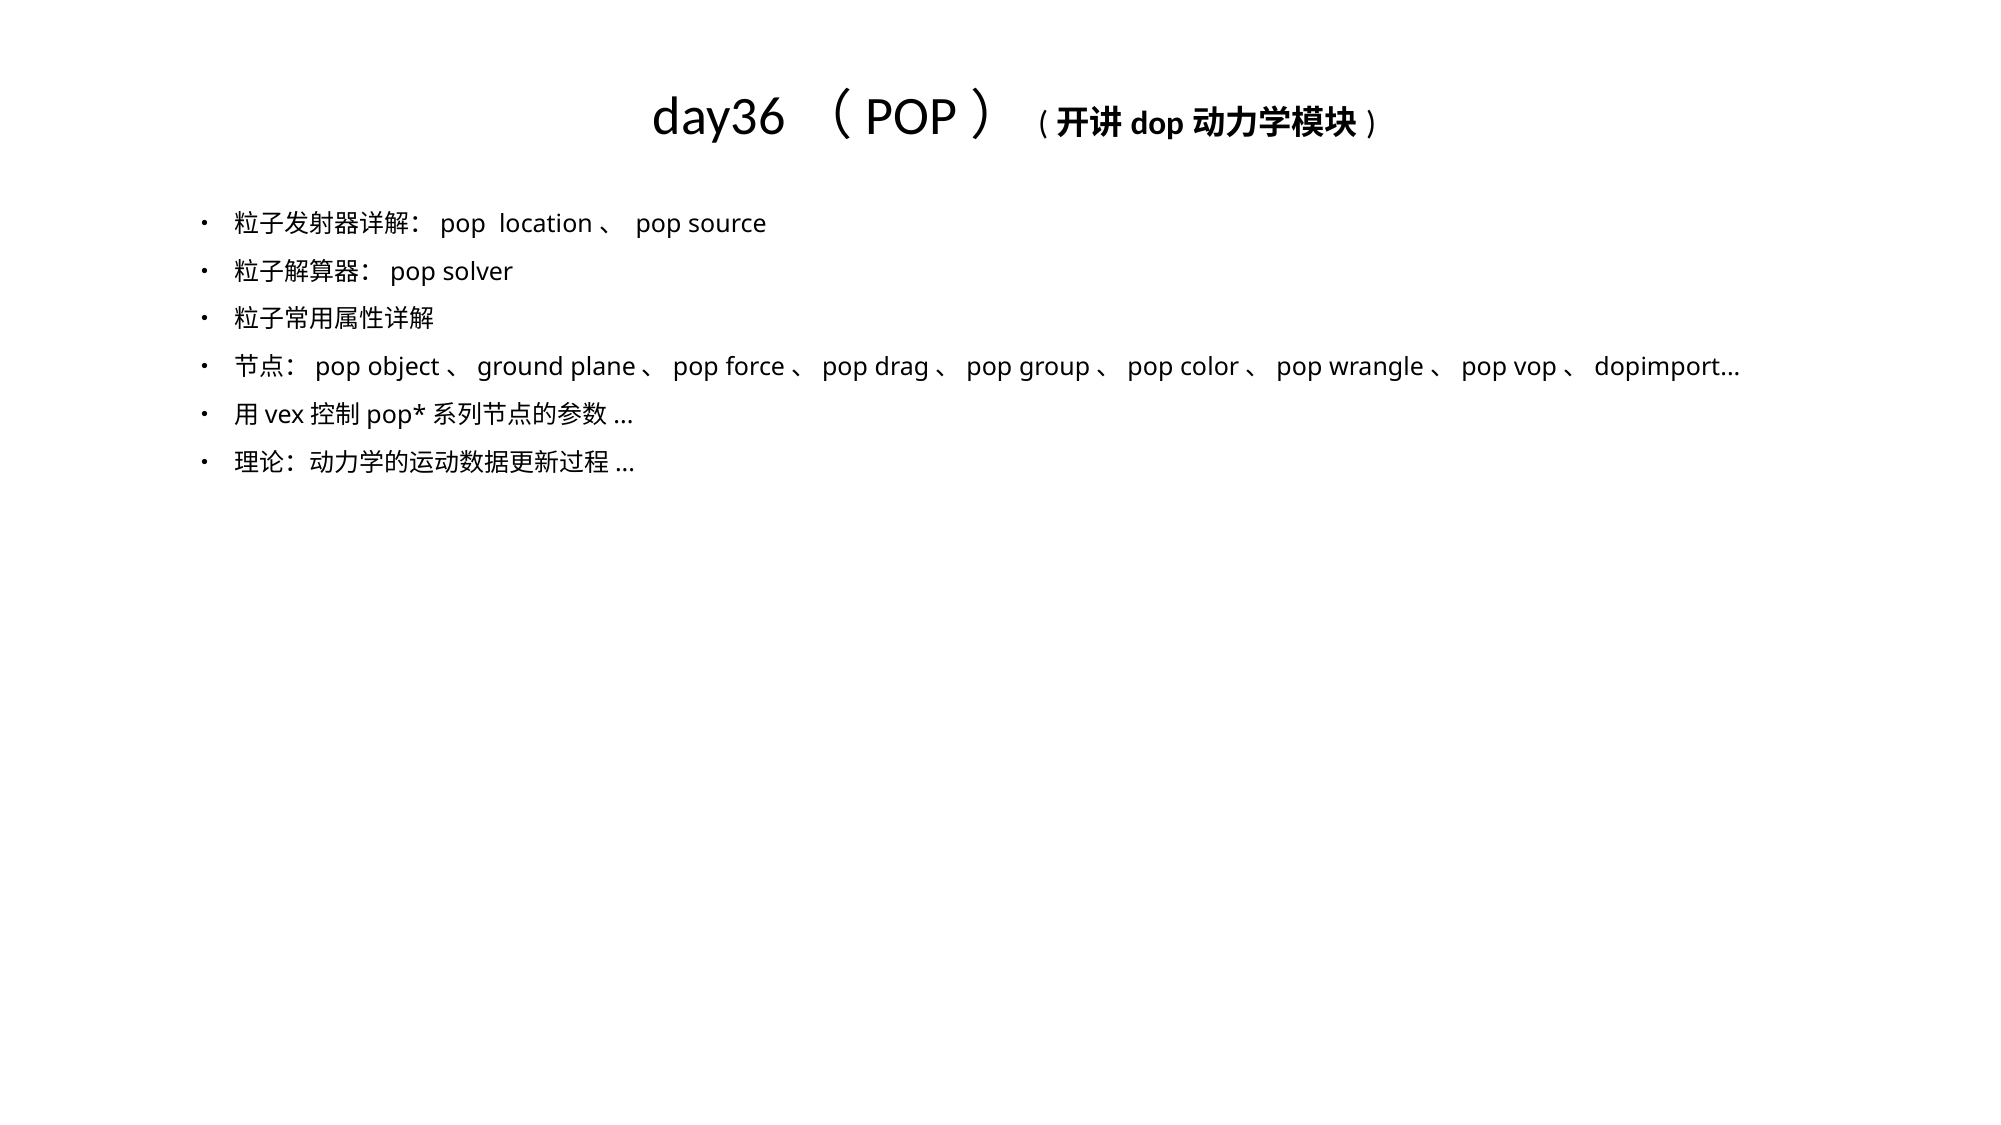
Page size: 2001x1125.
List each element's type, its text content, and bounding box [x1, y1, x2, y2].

subtitle • 粒子发射器详解：pop location、 pop source • 粒子解算器：pop solver • 粒子常用属性详解 • 节点：pop object、ground plane、pop force、pop drag、pop group、pop color、pop wrangle、pop vop、dopimport... • 用vex控制pop*系列节点的参数... • 理论：动力学的运动数据更新过程... [176, 203, 1815, 903]
title day36（POP）(开讲dop动力学模块) [543, 41, 1486, 154]
